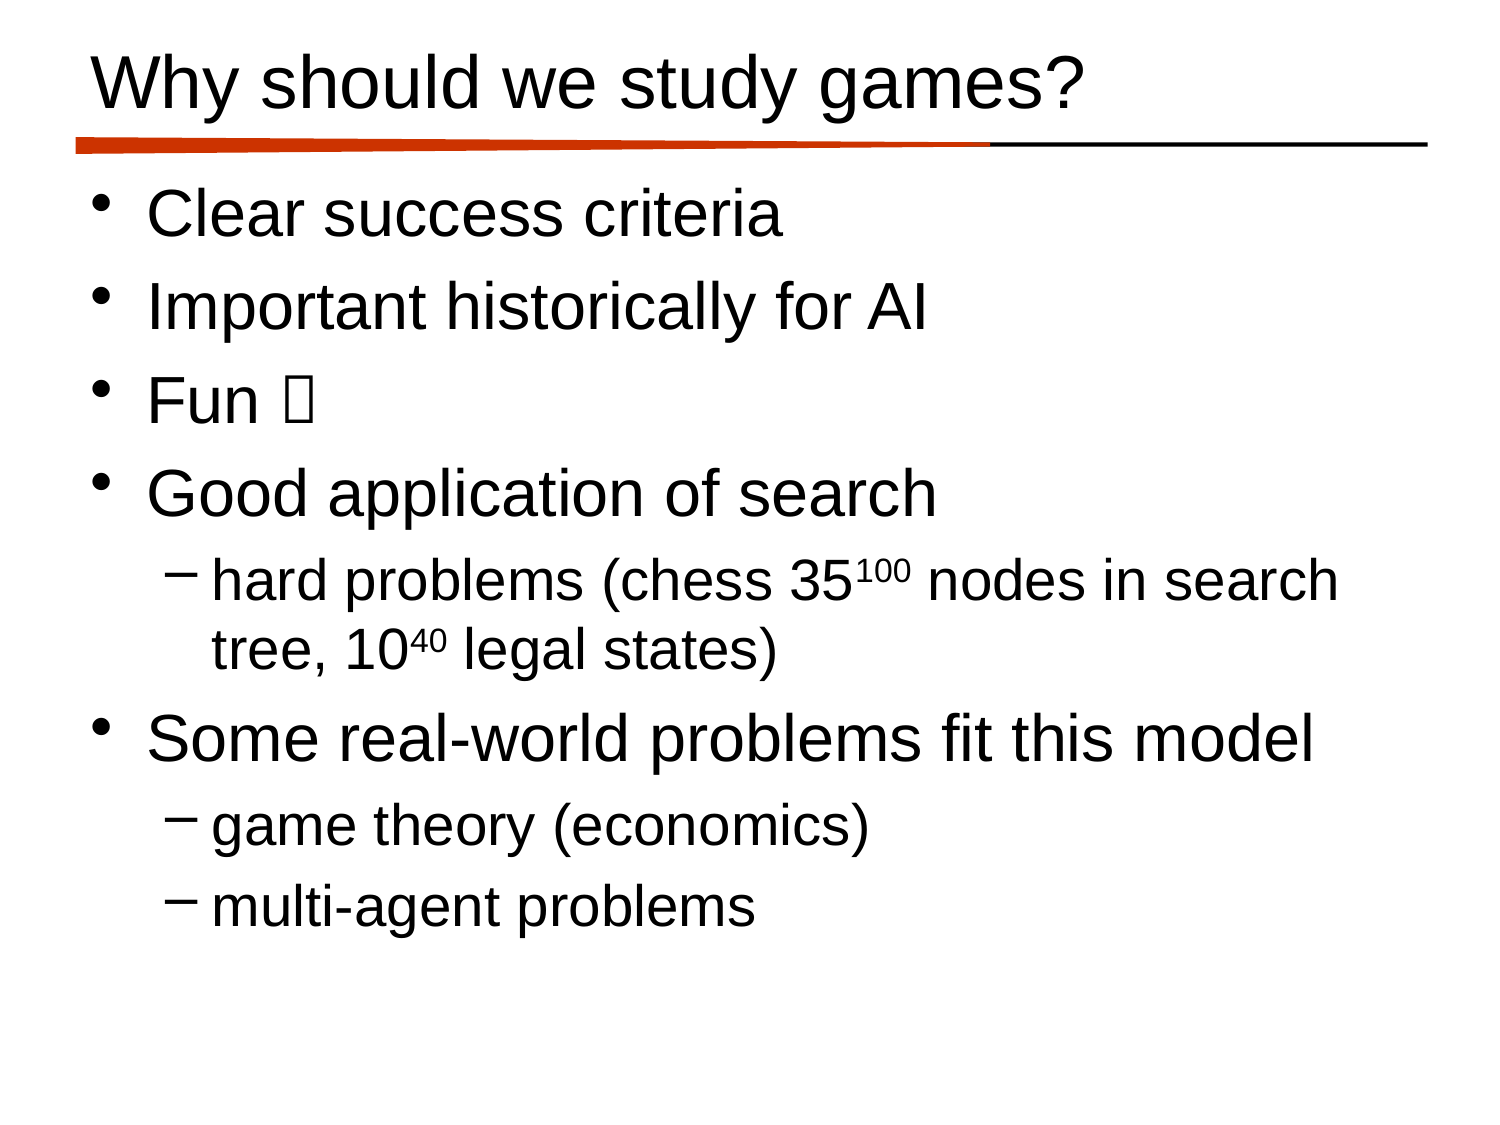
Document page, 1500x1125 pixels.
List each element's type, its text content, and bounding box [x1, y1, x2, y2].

list Clear success criteria Important historically for AI Fun  Good application of search hard problems (chess 35100 nodes in search tree, 1040 legal states) Some real-world problems fit this model game theory (economics) multi-agent problems [74, 162, 1426, 1006]
title Why should we study games? [74, 24, 1426, 133]
